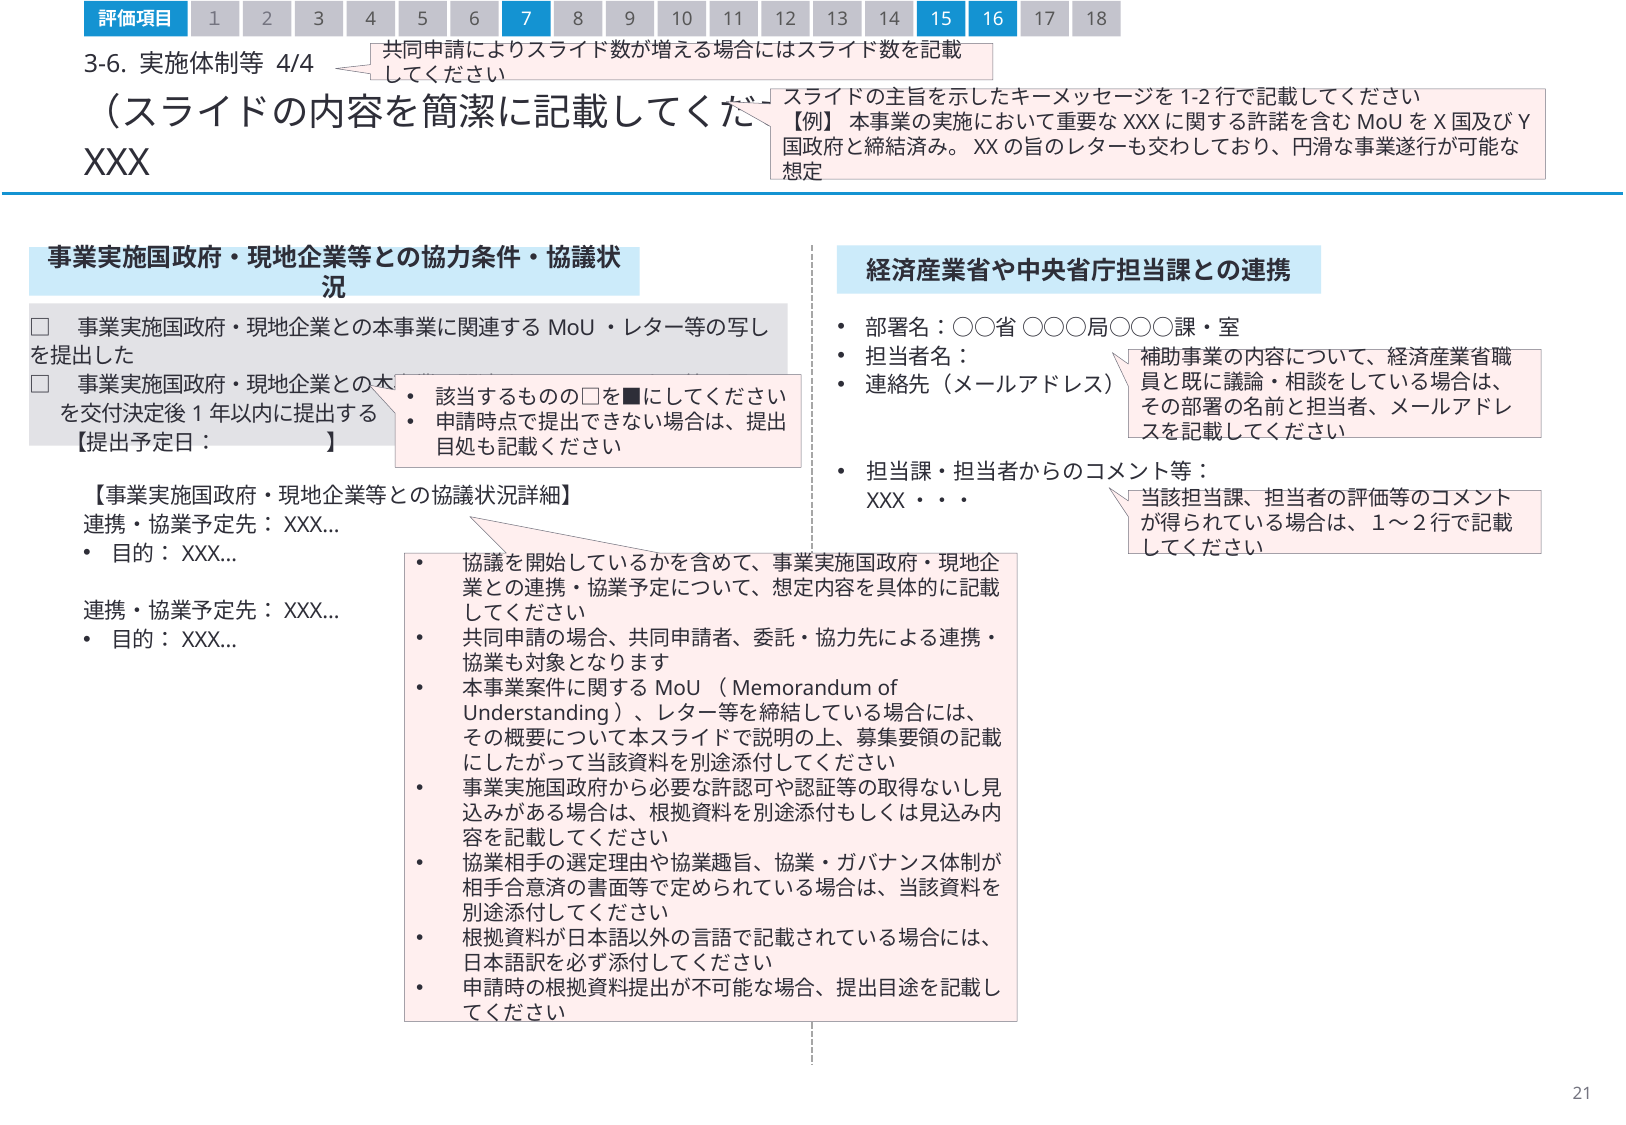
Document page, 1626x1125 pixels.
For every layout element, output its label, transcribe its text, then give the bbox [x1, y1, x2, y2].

text_box 経済産業省や中央省庁担当課との連携 [836, 244, 1322, 295]
text_box スライドの主旨を示したキーメッセージを1-2行で記載してください 【例】 本事業の実施において重要なXXXに関する許諾を含むMoUをX国及びY国政府と締結済み。XXの旨のレターも交わしており、円滑な事業遂行が可能な想定 [725, 87, 1547, 180]
text_box 協議を開始しているかを含めて、事業実施国政府・現地企業との連携・協業予定について、想定内容を具体的に記載してください 共同申請の場合、共同申請者、委託・協力先による連携・協業も対象となります 本事業案件に関するMoU（Memorandum of Understanding）、レター等を締結している場合には、その概要について本スライドで説明の上、募集要領の記載にしたがって当該資料を別途添付してください 事業実施国政府から必要な許認可や認証等の取得ないし見込みがある場合は、根拠資料を別途添付もしくは見込み内容を記載してください 協業相手の選定理由や協業趣旨、協業・ガバナンス体制が相手合意済の書面等で定められている場合は、当該資料を別途添付してください 根拠資料が日本語以外の言語で記載されている場合には、日本語訳を必ず添付してください 申請時の根拠資料提出が不可能な場合、提出目途を記載してください [403, 515, 811, 1023]
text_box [83, 0, 1122, 37]
list 3-6. 実施体制等 4/4 [84, 40, 1543, 82]
text_box XXX [83, 446, 788, 1065]
text_box 事業実施国政府・現地企業等との協力条件・協議状況 [28, 246, 641, 296]
text_box 共同申請によりスライド数が増える場合にはスライド数を記載してください [334, 42, 994, 81]
text_box 補助事業の内容について、経済産業省職員と既に議論・相談をしている場合は、その部署の名前と担当者、メールアドレスを記載してください [1111, 348, 1543, 439]
text_box 該当するものの□を■にしてください 申請時点で提出できない場合は、提出目処も記載ください [368, 373, 802, 469]
text_box 当該担当課、担当者の評価等のコメントが得られている場合は、１～２行で記載してください [1108, 486, 1543, 555]
text_box 部署名：○○省 ○○○局○○○課・室 担当者名： 連絡先（メールアドレス）： 担当課・担当者からのコメント等： XXX・・・ [837, 303, 1542, 528]
text_box 協議を開始しているかを含めて、事業実施国政府・現地企業との連携・協業予定について、想定内容を具体的に記載してください 共同申請の場合、共同申請者、委託・協力先による連携・協業も対象となります 本事業案件に関するMoU（Memorandum of Understanding）、レター等を締結している場合には、その概要について本スライドで説明の上、募集要領の記載にしたがって当該資料を別途添付してください 事業実施国政府から必要な許認可や認証等の取得ないし見込みがある場合は、根拠資料を別途添付もしくは見込み内容を記載してください 協業相手の選定理由や協業趣旨、協業・ガバナンス体制が相手合意済の書面等で定められている場合は、当該資料を別途添付してください 根拠資料が日本語以外の言語で記載されている場合には、日本語訳を必ず添付してください 申請時の根拠資料提出が不可能な場合、提出目途を記載してください [812, 552, 1019, 1023]
text_box □ 事業実施国政府・現地企業との本事業に関連するMoU・レター等の写しを提出した □ 事業実施国政府・現地企業との本事業に関連するMoU・レター等の写しを交付決定後1年以内に提出する 【提出予定日： 】 [29, 303, 788, 446]
list （スライドの内容を簡潔に記載してください） XXX [84, 83, 1543, 183]
